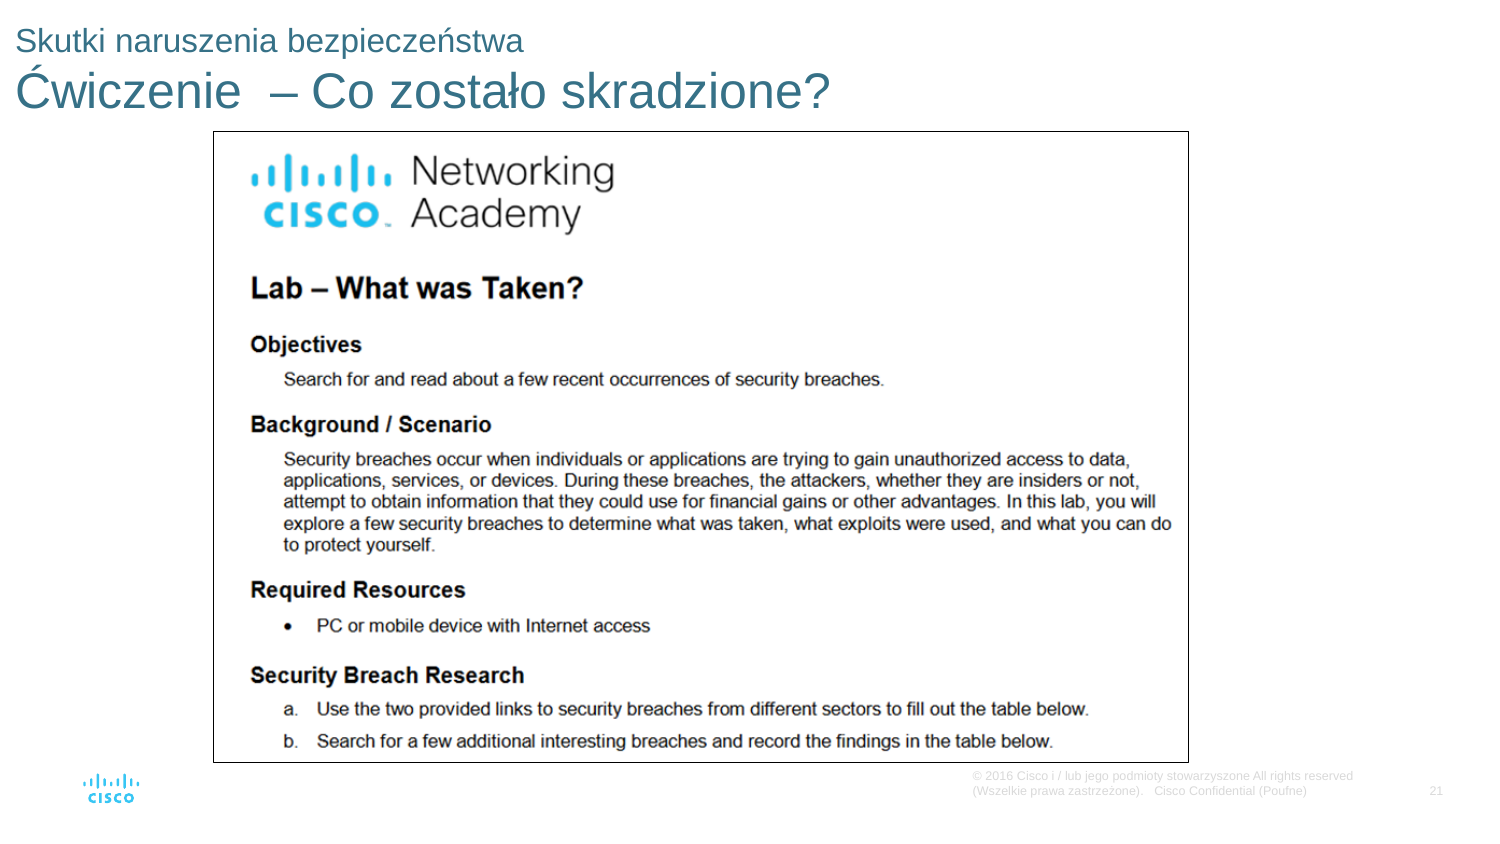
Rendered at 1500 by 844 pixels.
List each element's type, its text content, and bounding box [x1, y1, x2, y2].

picture [212, 130, 1189, 763]
title Skutki naruszenia bezpieczeństwa Ćwiczenie – Co zostało skradzione? [0, 6, 1500, 131]
